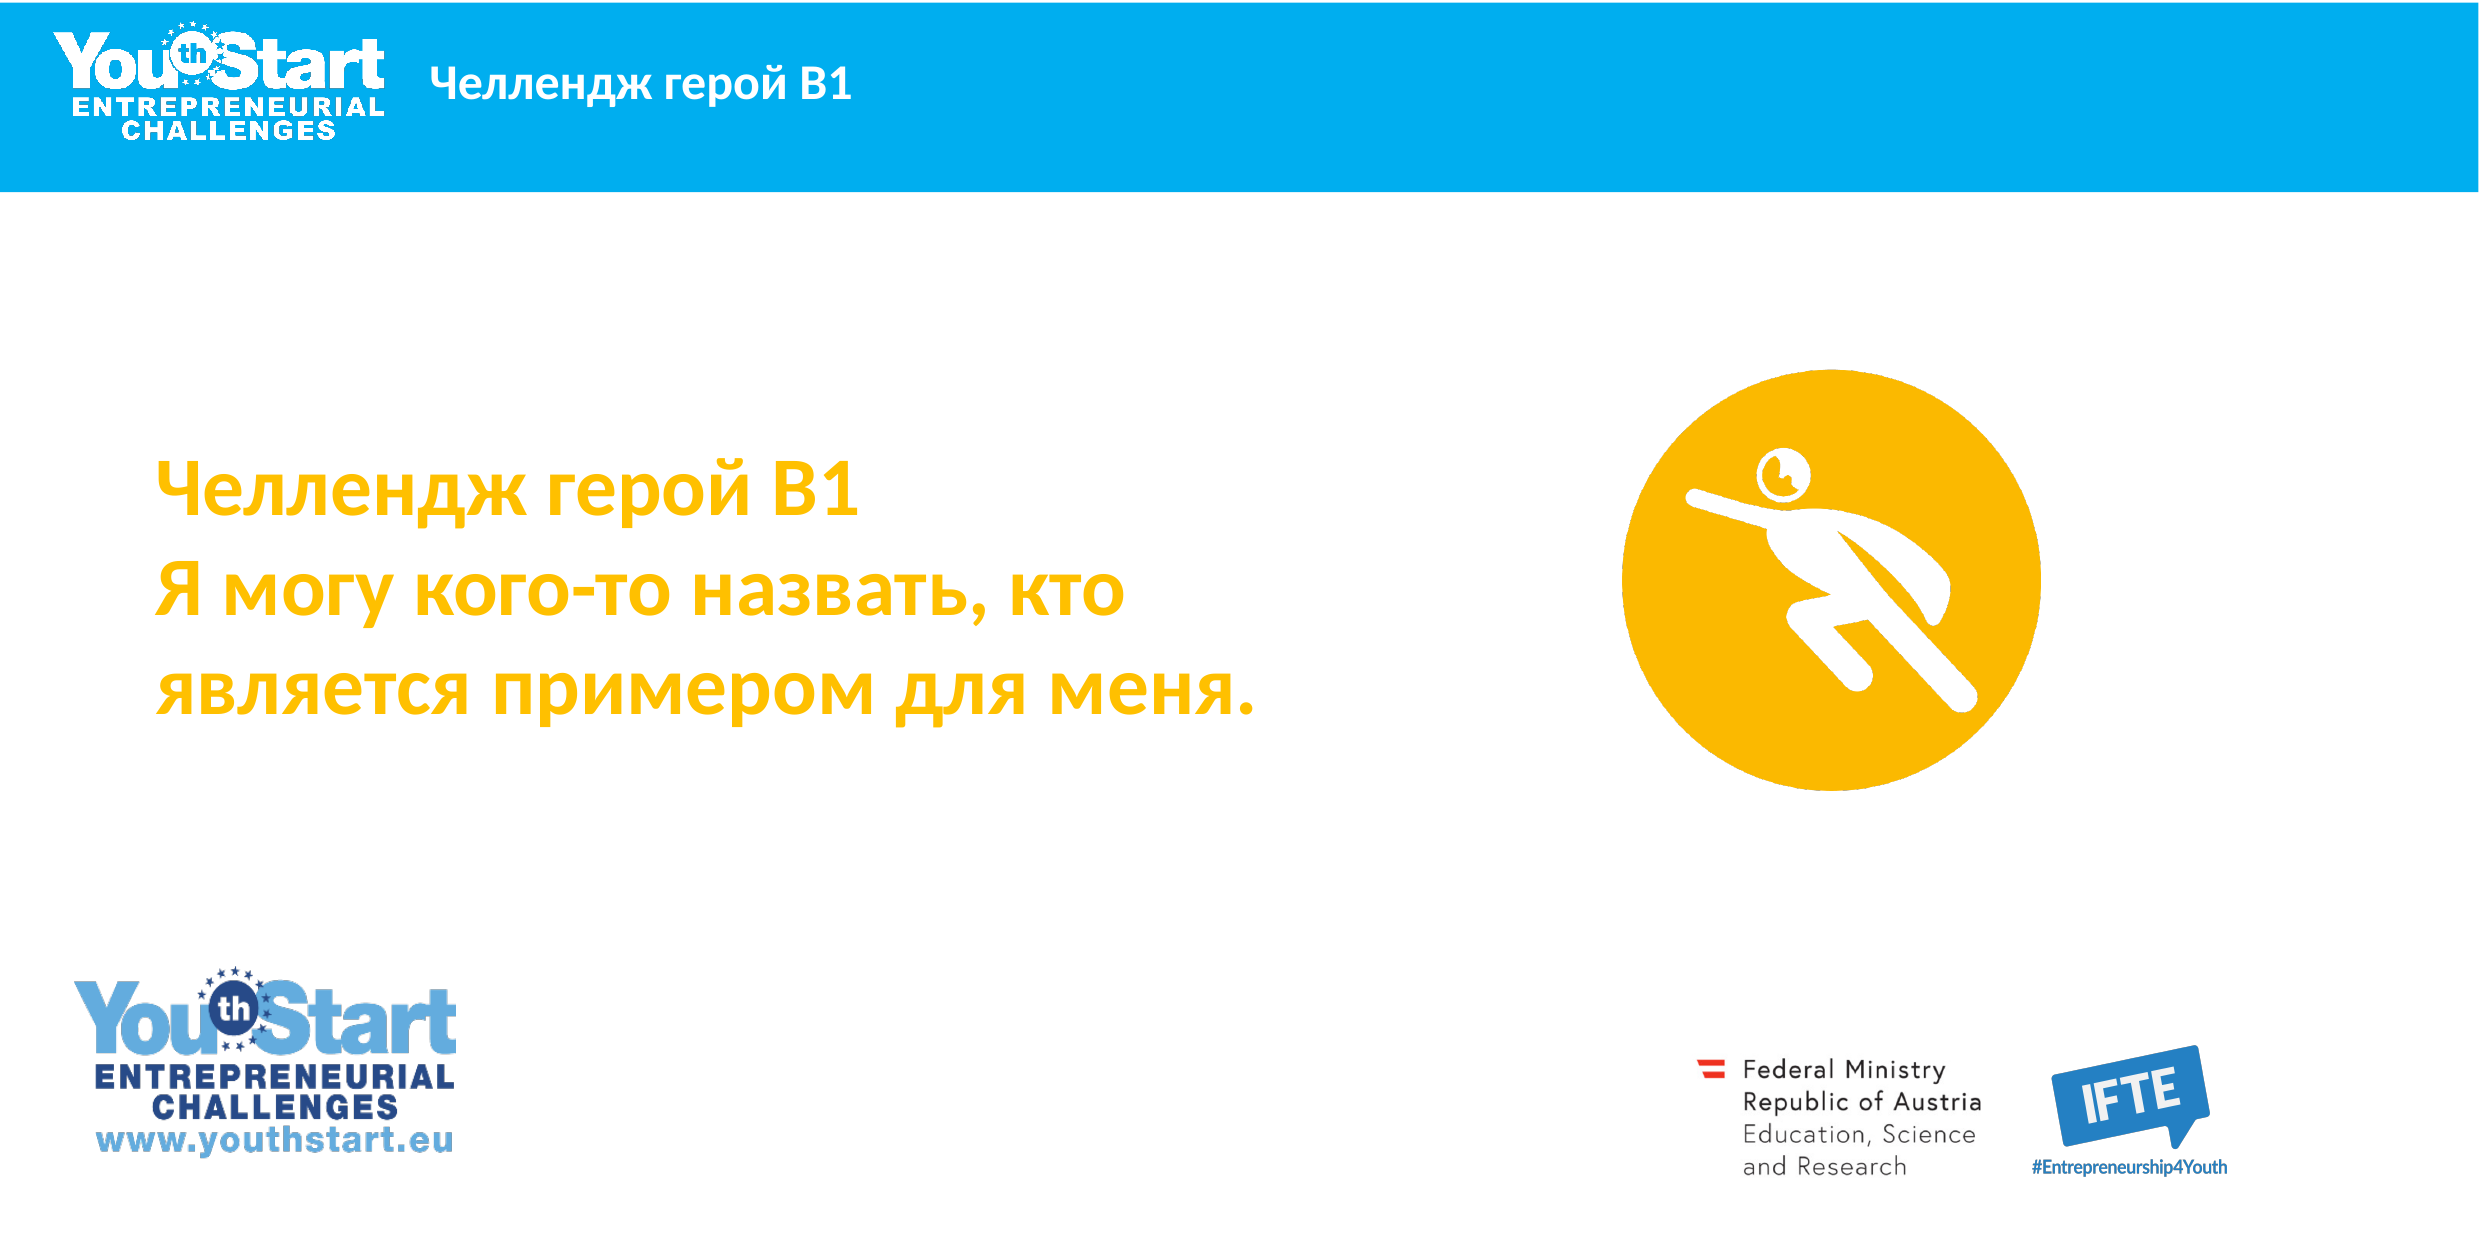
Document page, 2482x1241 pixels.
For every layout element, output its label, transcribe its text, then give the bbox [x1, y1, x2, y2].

picture [314, 98, 330, 115]
picture [231, 122, 245, 139]
picture [270, 98, 284, 115]
picture [319, 121, 334, 139]
picture [290, 98, 307, 116]
text_box Челлендж герой B1 [0, 1, 2480, 194]
picture [182, 98, 196, 115]
picture [96, 50, 135, 88]
picture [168, 122, 185, 139]
picture [2027, 1000, 2232, 1221]
picture [139, 98, 155, 115]
picture [55, 33, 108, 88]
picture [117, 98, 133, 115]
picture [330, 40, 384, 88]
picture [1551, 299, 2111, 860]
picture [161, 98, 175, 115]
picture [145, 122, 162, 139]
picture [1677, 1041, 2000, 1194]
picture [299, 122, 313, 139]
picture [211, 122, 224, 139]
picture [370, 98, 384, 115]
picture [94, 98, 111, 115]
picture [251, 122, 267, 139]
picture [348, 98, 364, 115]
text_box Челлендж герой B1 Я могу кого-то назвать, кто является примером для меня. [138, 258, 1474, 905]
picture [246, 98, 262, 115]
picture [139, 51, 177, 88]
picture [171, 32, 258, 89]
picture [336, 98, 341, 115]
picture [258, 40, 325, 88]
picture [225, 98, 239, 115]
picture [74, 966, 456, 1167]
picture [74, 98, 88, 115]
picture [203, 98, 218, 115]
picture [274, 121, 292, 139]
picture [191, 122, 205, 139]
picture [123, 121, 139, 139]
